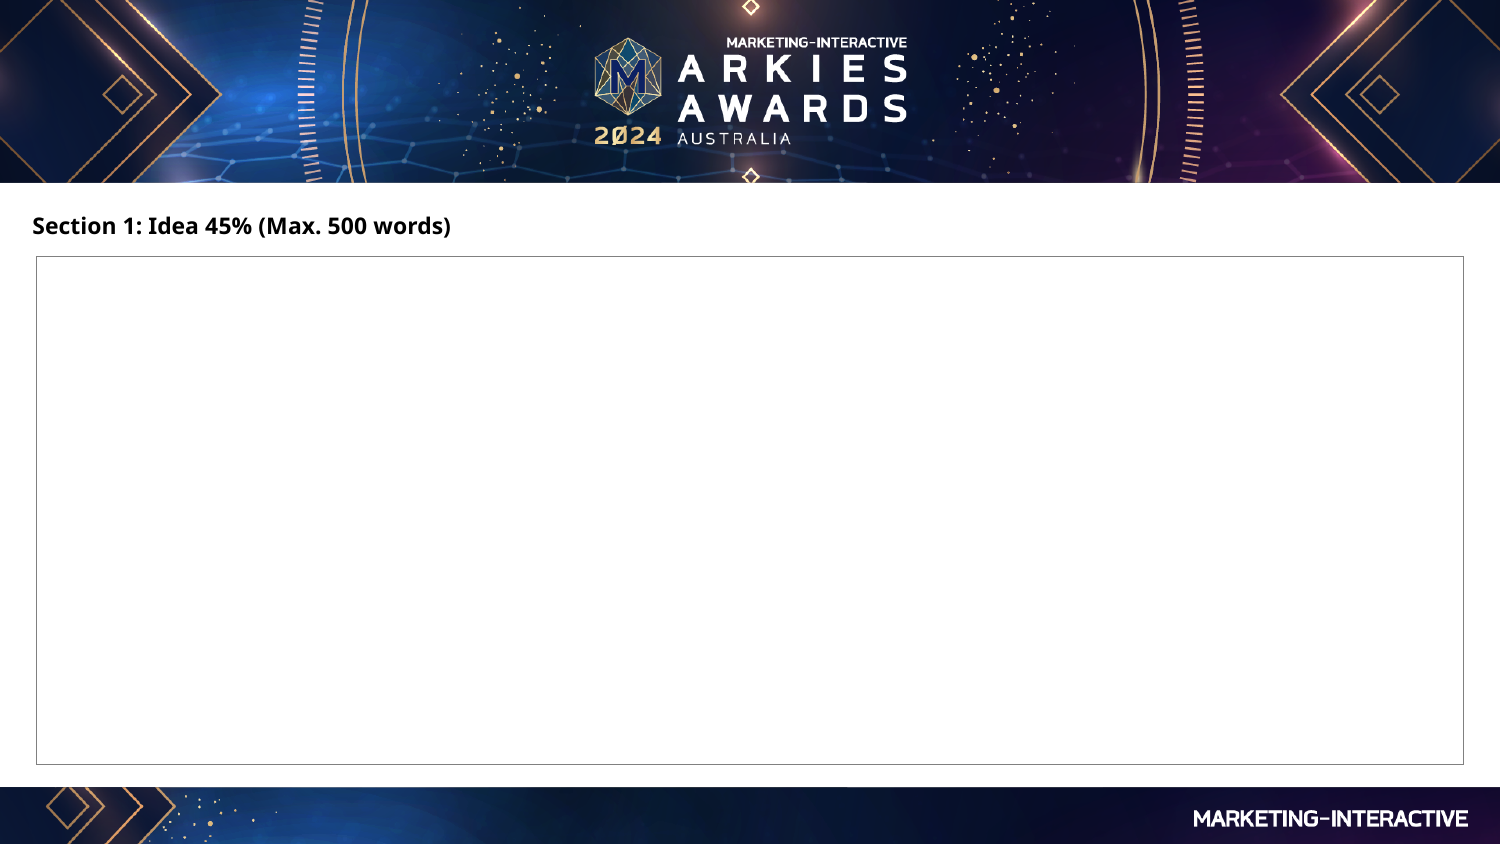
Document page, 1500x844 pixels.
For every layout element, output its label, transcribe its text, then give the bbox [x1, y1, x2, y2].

text_box Section 1: Idea 45% (Max. 500 words) [17, 205, 849, 245]
table_header [37, 257, 1463, 764]
picture [0, 0, 1500, 844]
